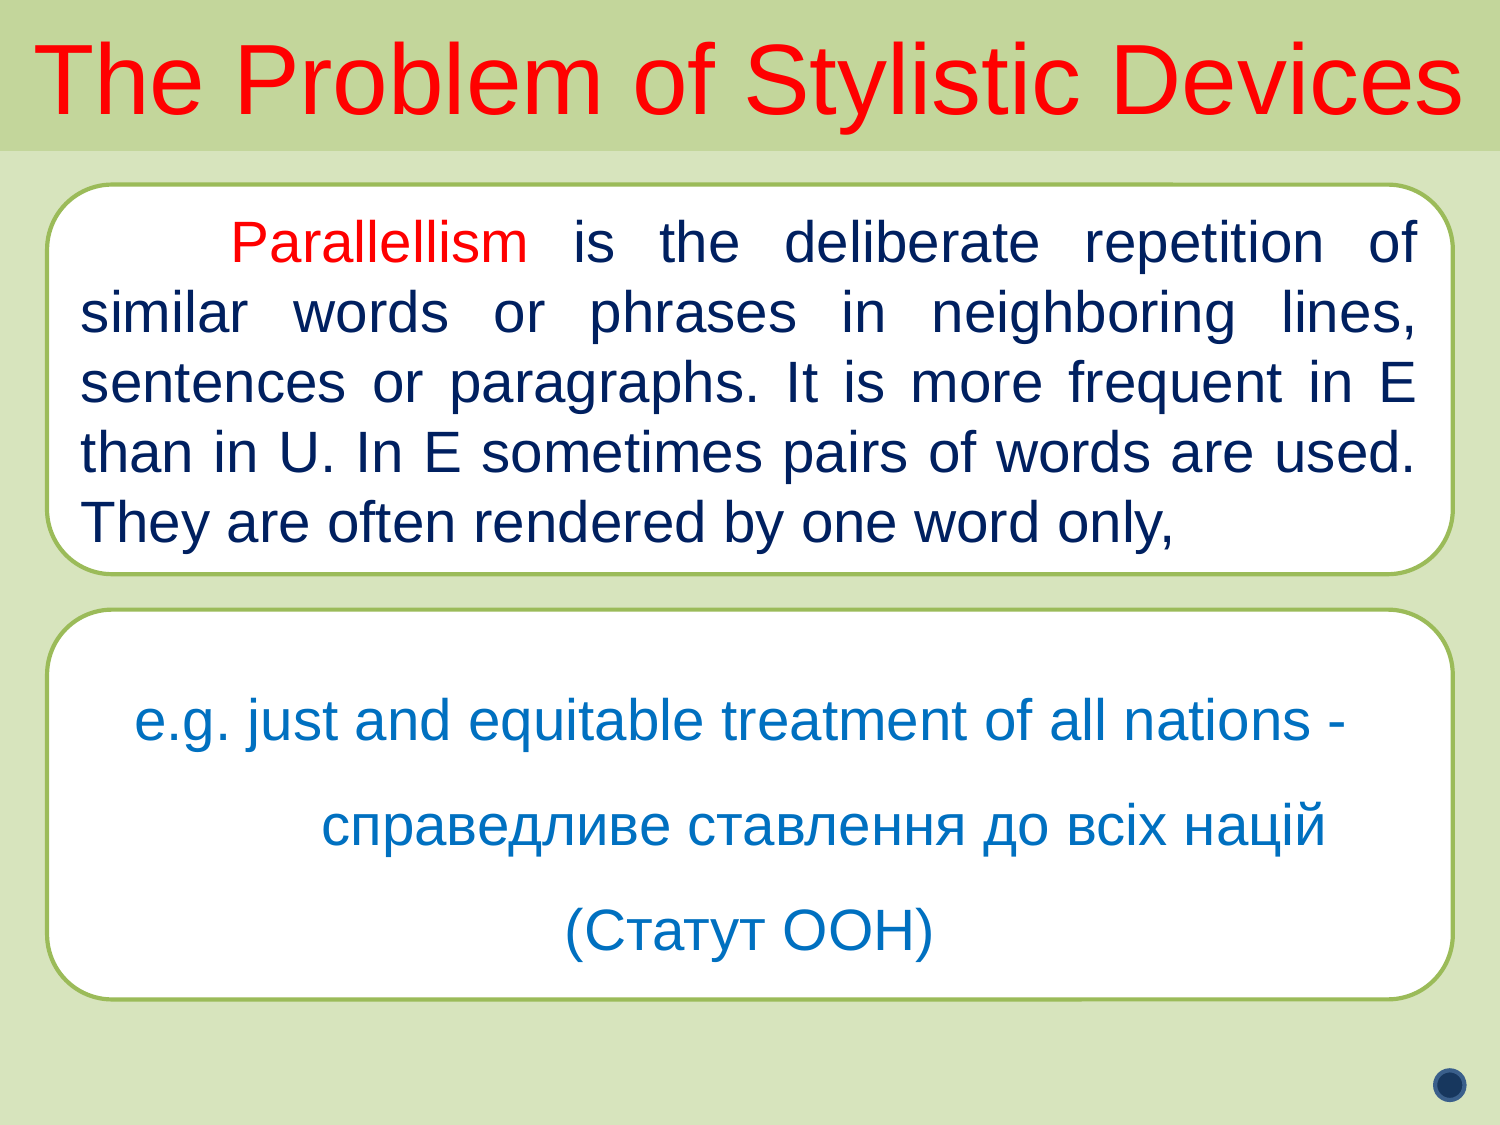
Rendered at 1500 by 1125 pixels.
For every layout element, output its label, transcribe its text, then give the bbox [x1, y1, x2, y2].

text_box The Problem of Stylistic Devices [0, 0, 1500, 151]
text_box Parallellism is the deliberate repetition of similar words or phrases in neighboring lines, sentences or paragraphs. It is more frequent in E than in U. In E sometimes pairs of words are used. They are often rendered by one word only, [44, 182, 1455, 577]
text_box e.g. just and equitable treatment of all nations - справедливе ставлення до всіх націй (Статут ООН) [44, 607, 1455, 1002]
text_box [1433, 1068, 1467, 1103]
